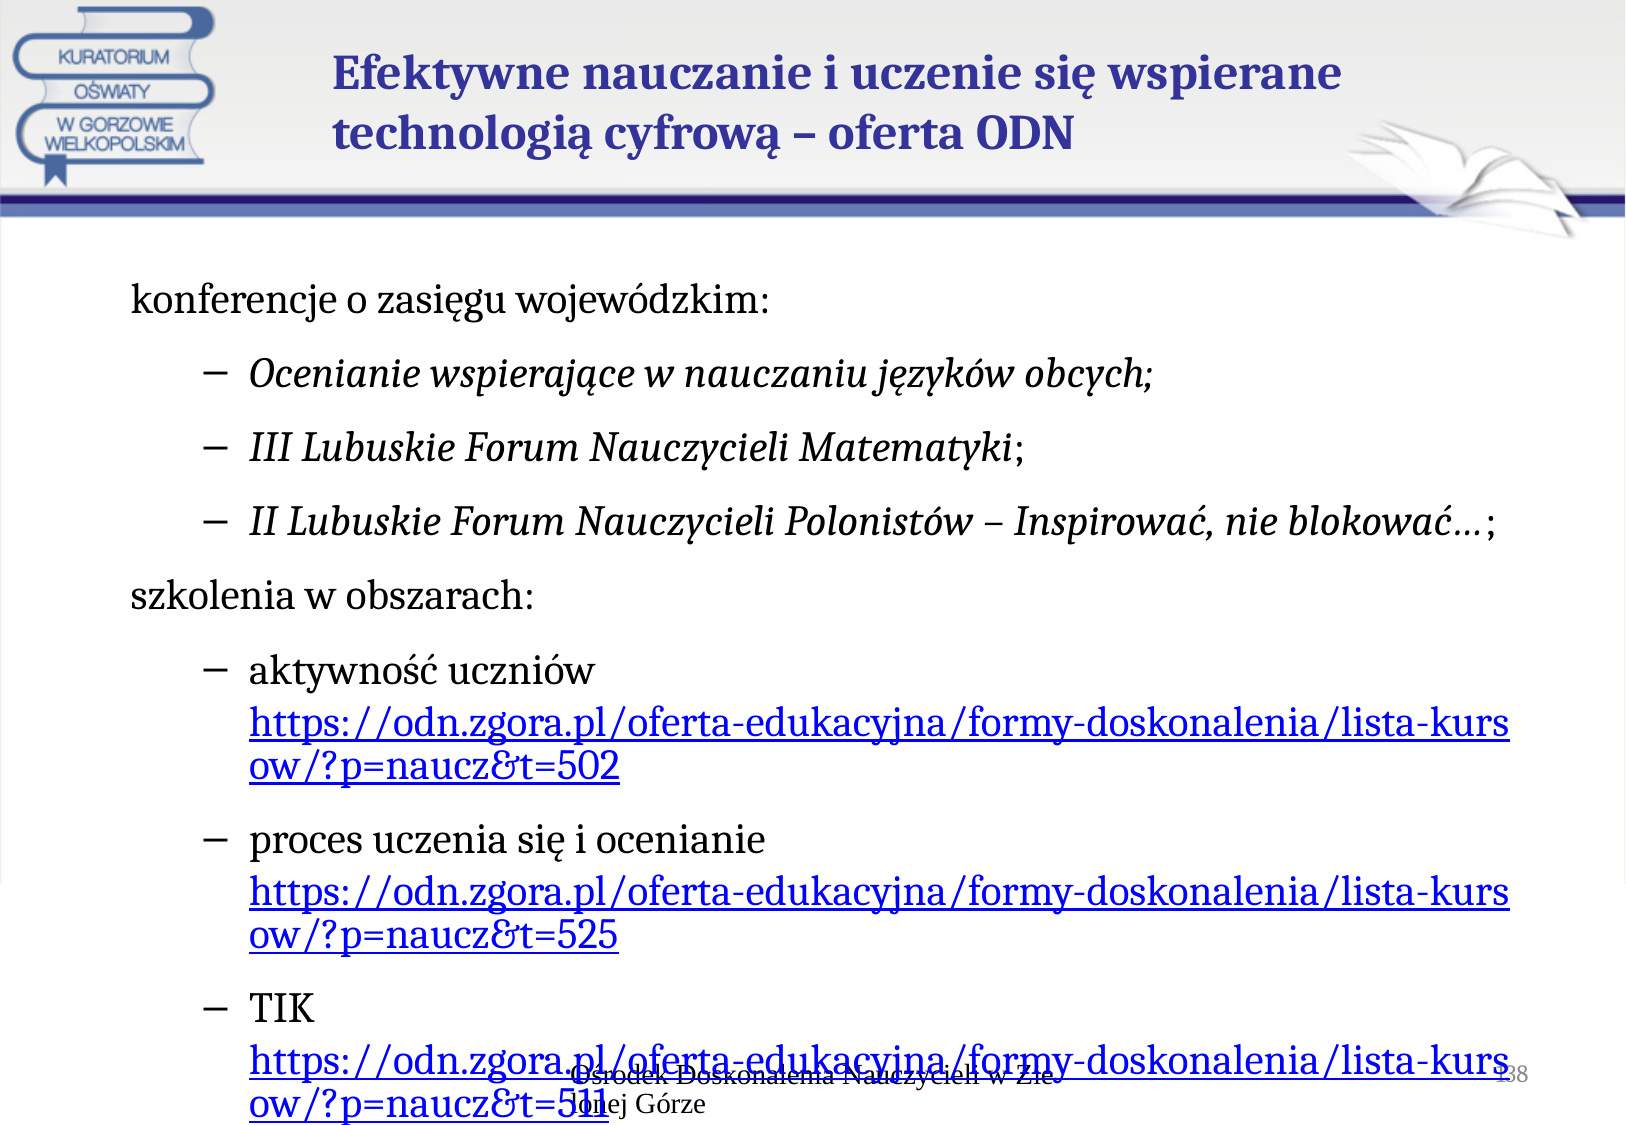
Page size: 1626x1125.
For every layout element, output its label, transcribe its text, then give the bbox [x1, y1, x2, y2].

picture [0, 0, 1626, 1125]
list konferencje o zasięgu wojewódzkim: Ocenianie wspierające w nauczaniu języków obcych; III Lubuskie Forum Nauczycieli Matematyki; II Lubuskie Forum Nauczycieli Polonistów – Inspirować, nie blokować…; szkolenia w obszarach: aktywność uczniów https://odn.zgora.pl/oferta-edukacyjna/formy-doskonalenia/lista-kursow/?p=naucz&t=502 proces uczenia się i ocenianie https://odn.zgora.pl/oferta-edukacyjna/formy-doskonalenia/lista-kursow/?p=naucz&t=525 TIK https://odn.zgora.pl/oferta-edukacyjna/formy-doskonalenia/lista-kursow/?p=naucz&t=511 [115, 262, 1534, 1005]
slide_number 138 [1164, 1042, 1544, 1103]
title Efektywne nauczanie i uczenie się wspierane technologią cyfrową – oferta ODN [317, 23, 1600, 176]
footer Ośrodek Doskonalenia Nauczycieli w Zielonej Górze [555, 1042, 1070, 1103]
